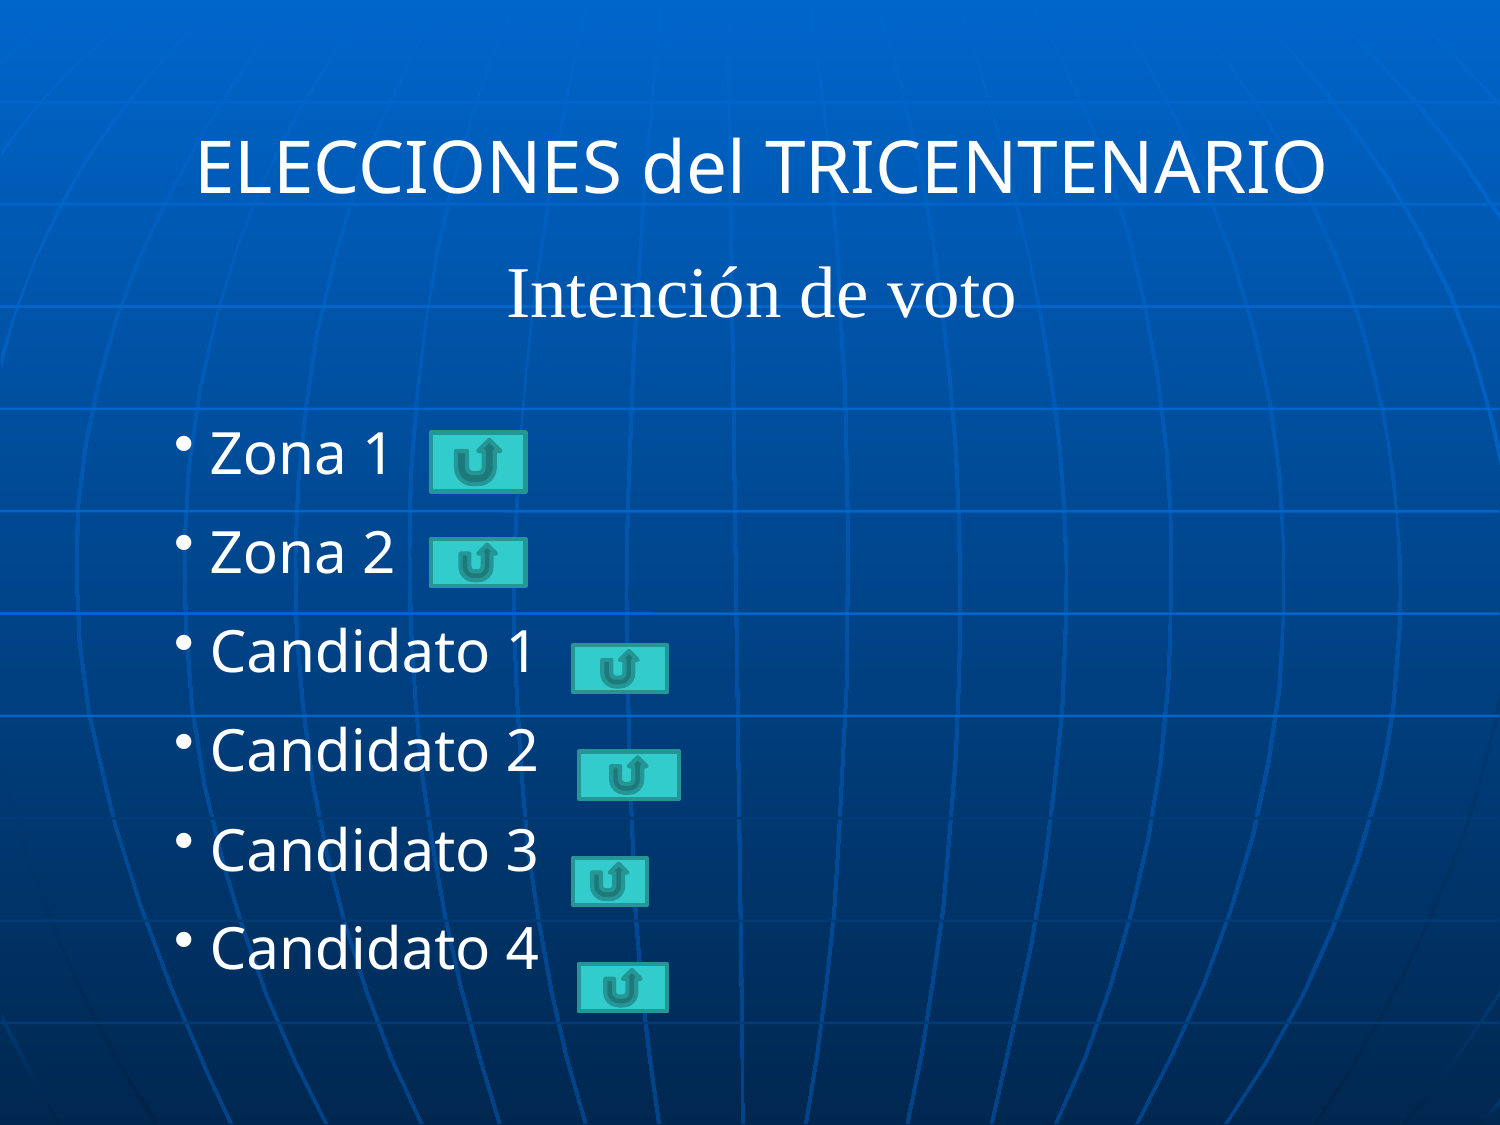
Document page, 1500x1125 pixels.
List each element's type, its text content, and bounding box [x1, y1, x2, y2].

text_box [429, 537, 528, 588]
text_box [571, 643, 669, 694]
text_box [577, 749, 681, 801]
text_box [429, 430, 528, 494]
text_box Zona 1 Zona 2 Candidato 1 Candidato 2 Candidato 3 Candidato 4 [159, 408, 1135, 1089]
text_box ELECCIONES del TRICENTENARIO Intención de voto [147, 113, 1376, 340]
text_box [577, 962, 669, 1013]
text_box [571, 856, 649, 907]
